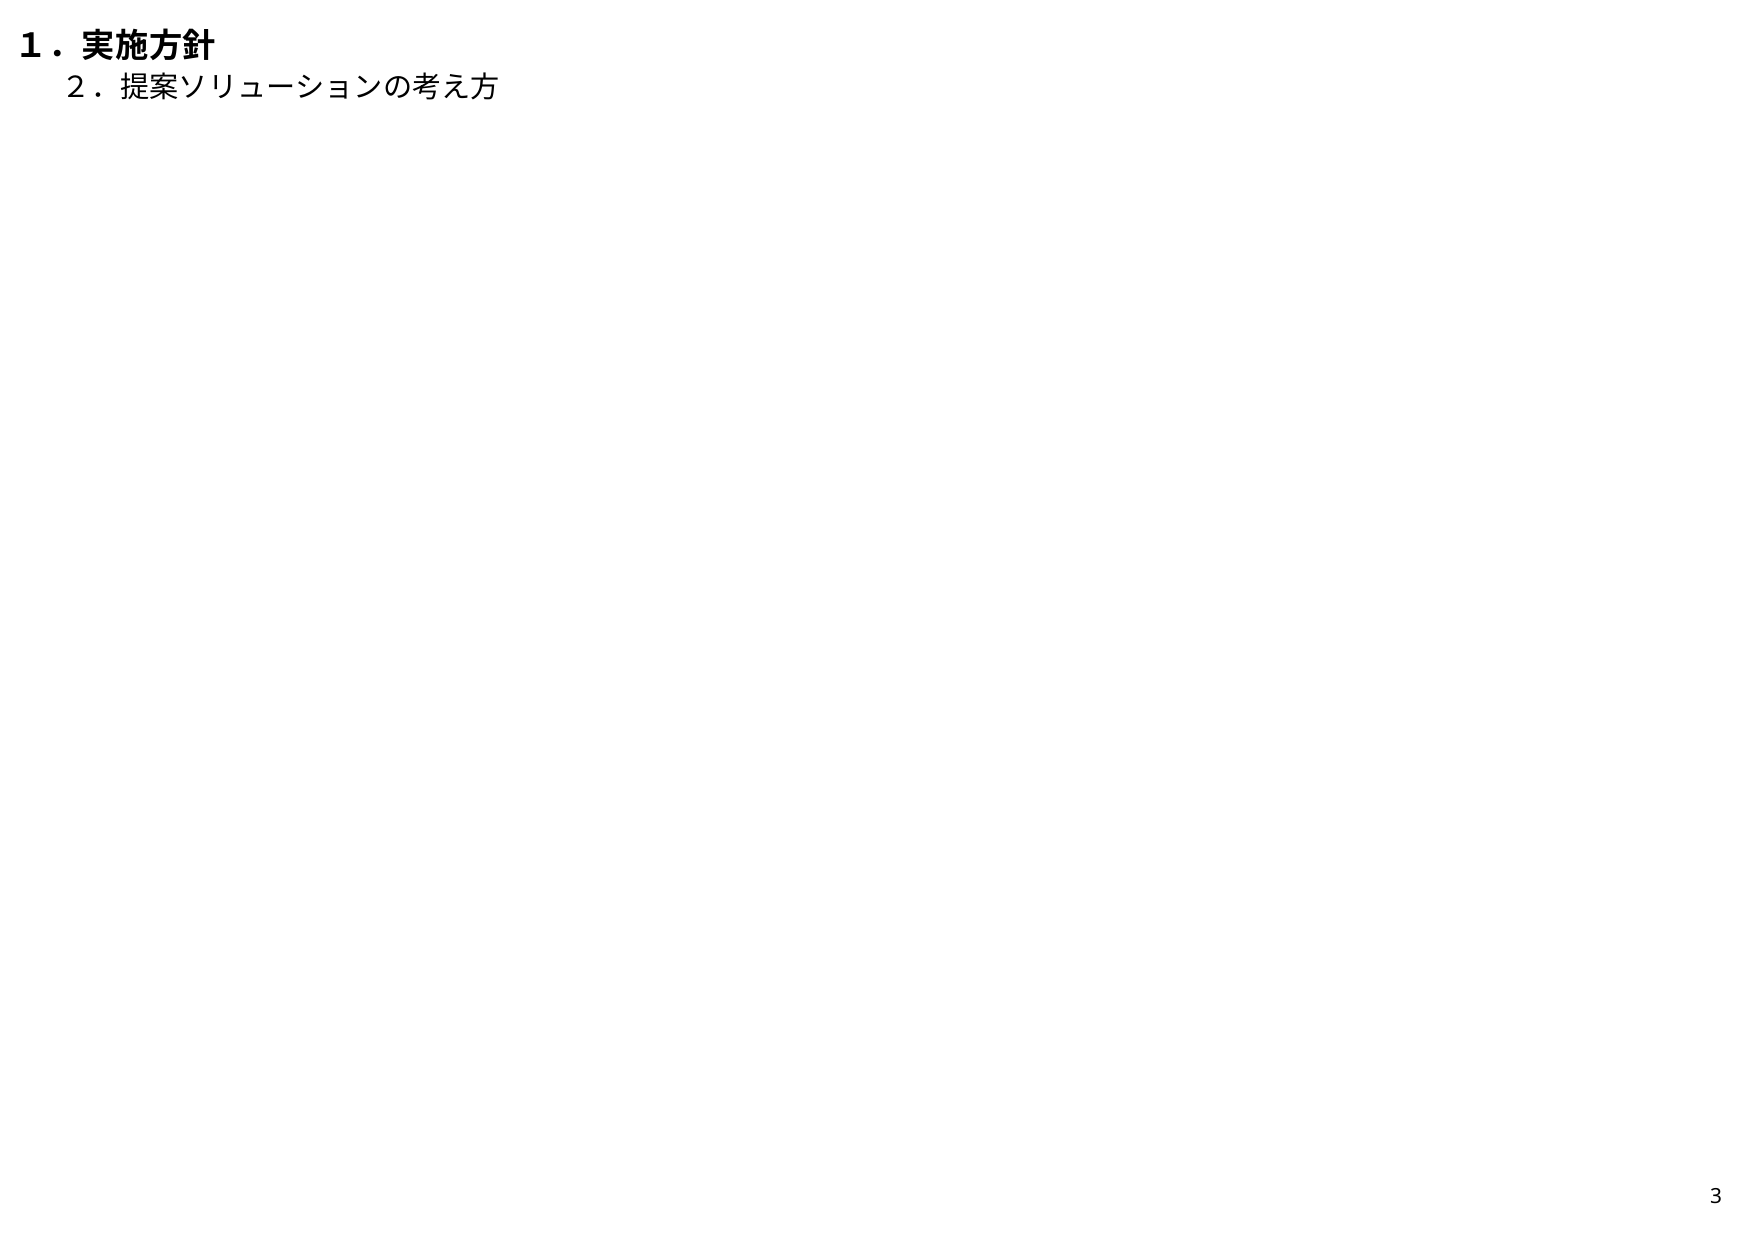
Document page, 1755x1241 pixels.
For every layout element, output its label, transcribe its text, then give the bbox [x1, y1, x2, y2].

title １．実施方針 [14, 29, 1739, 66]
list ２．提案ソリューションの考え方 [61, 67, 1739, 104]
